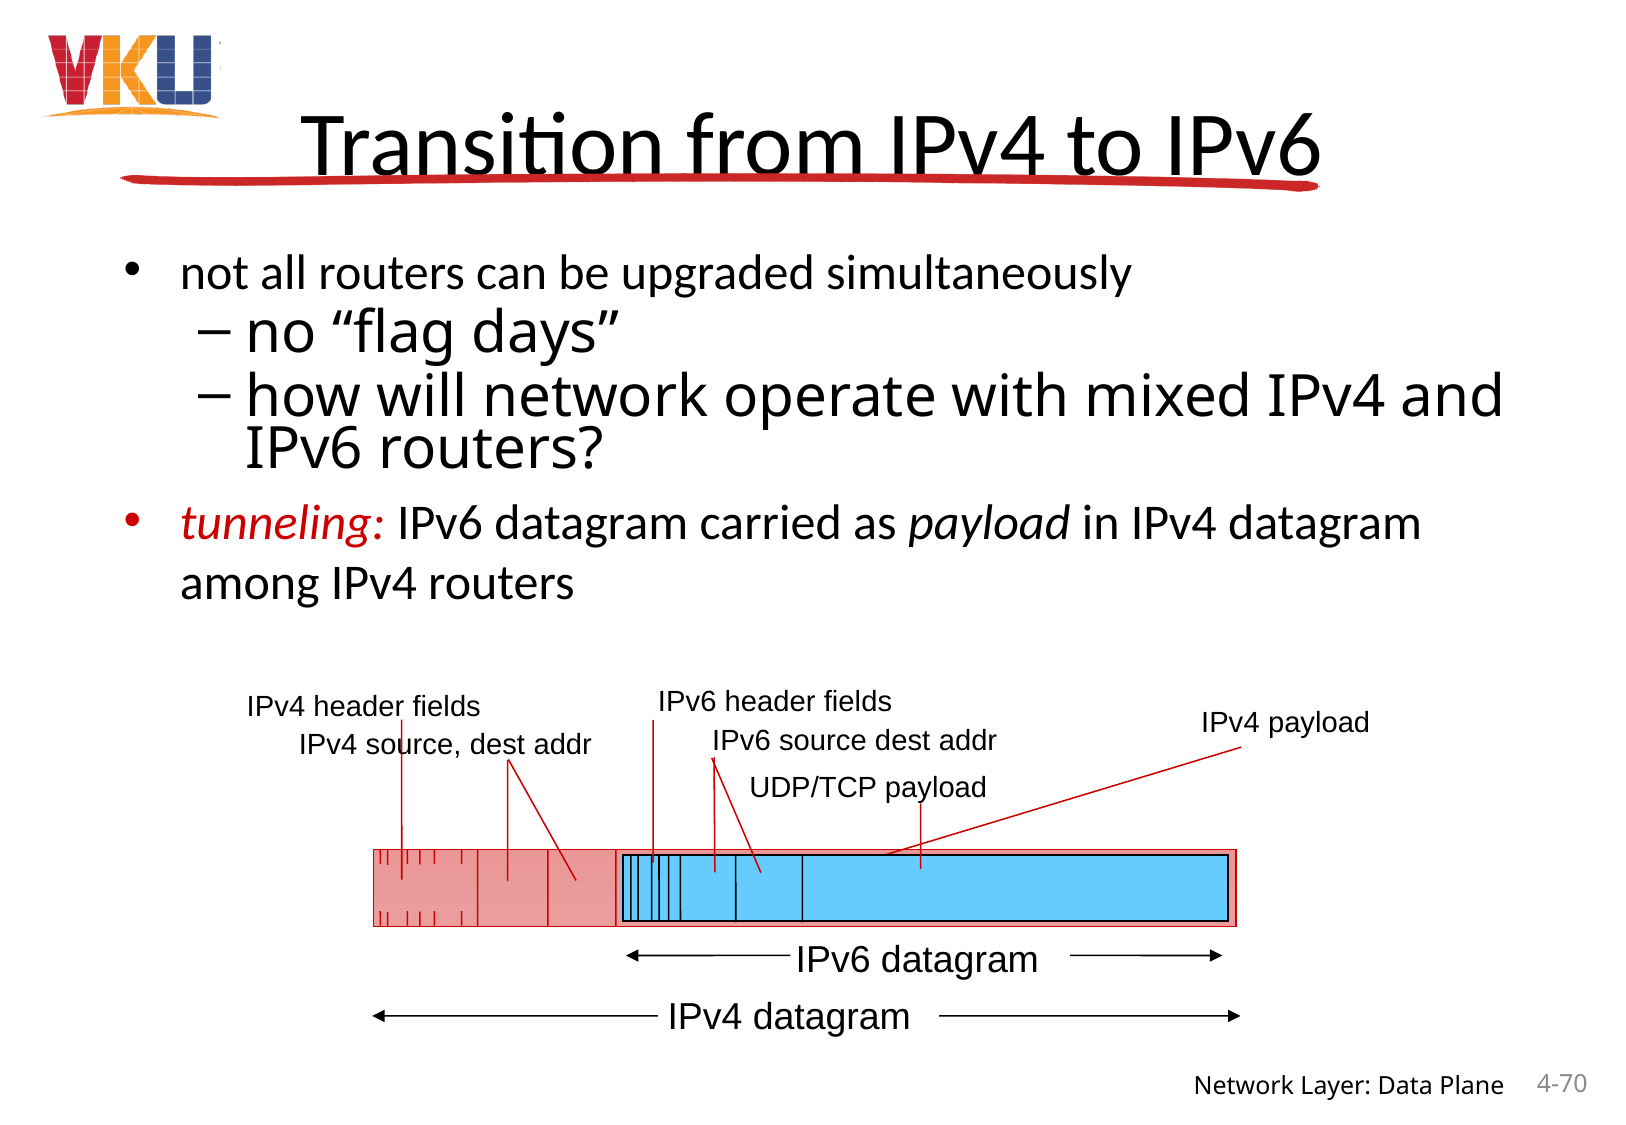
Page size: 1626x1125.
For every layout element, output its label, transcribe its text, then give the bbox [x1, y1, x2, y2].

text_box IPv4 source, dest addr [402, 717, 616, 768]
text_box IPv4 source, dest addr [283, 730, 401, 768]
picture [32, 21, 228, 129]
list not all routers can be upgraded simultaneously no “flag days” how will network operate with mixed IPv4 and IPv6 routers? tunneling: IPv6 datagram carried as payload in IPv4 datagram among IPv4 routers [108, 246, 1576, 655]
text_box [1233, 695, 1395, 879]
text_box [372, 1009, 658, 1023]
text_box IPv6 datagram [780, 935, 1055, 988]
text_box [622, 679, 1228, 923]
text_box [625, 949, 791, 962]
text_box [1070, 949, 1223, 962]
text_box IPv4 datagram [652, 984, 926, 1045]
slide_number 4-70 [1502, 1062, 1603, 1107]
title Transition from IPv4 to IPv6 [81, 45, 1544, 233]
footer Network Layer: Data Plane [1132, 1062, 1502, 1102]
picture [114, 167, 1334, 197]
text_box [1232, 886, 1237, 927]
text_box IPv4 header fields [231, 679, 505, 730]
text_box [939, 1009, 1241, 1023]
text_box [373, 848, 618, 927]
